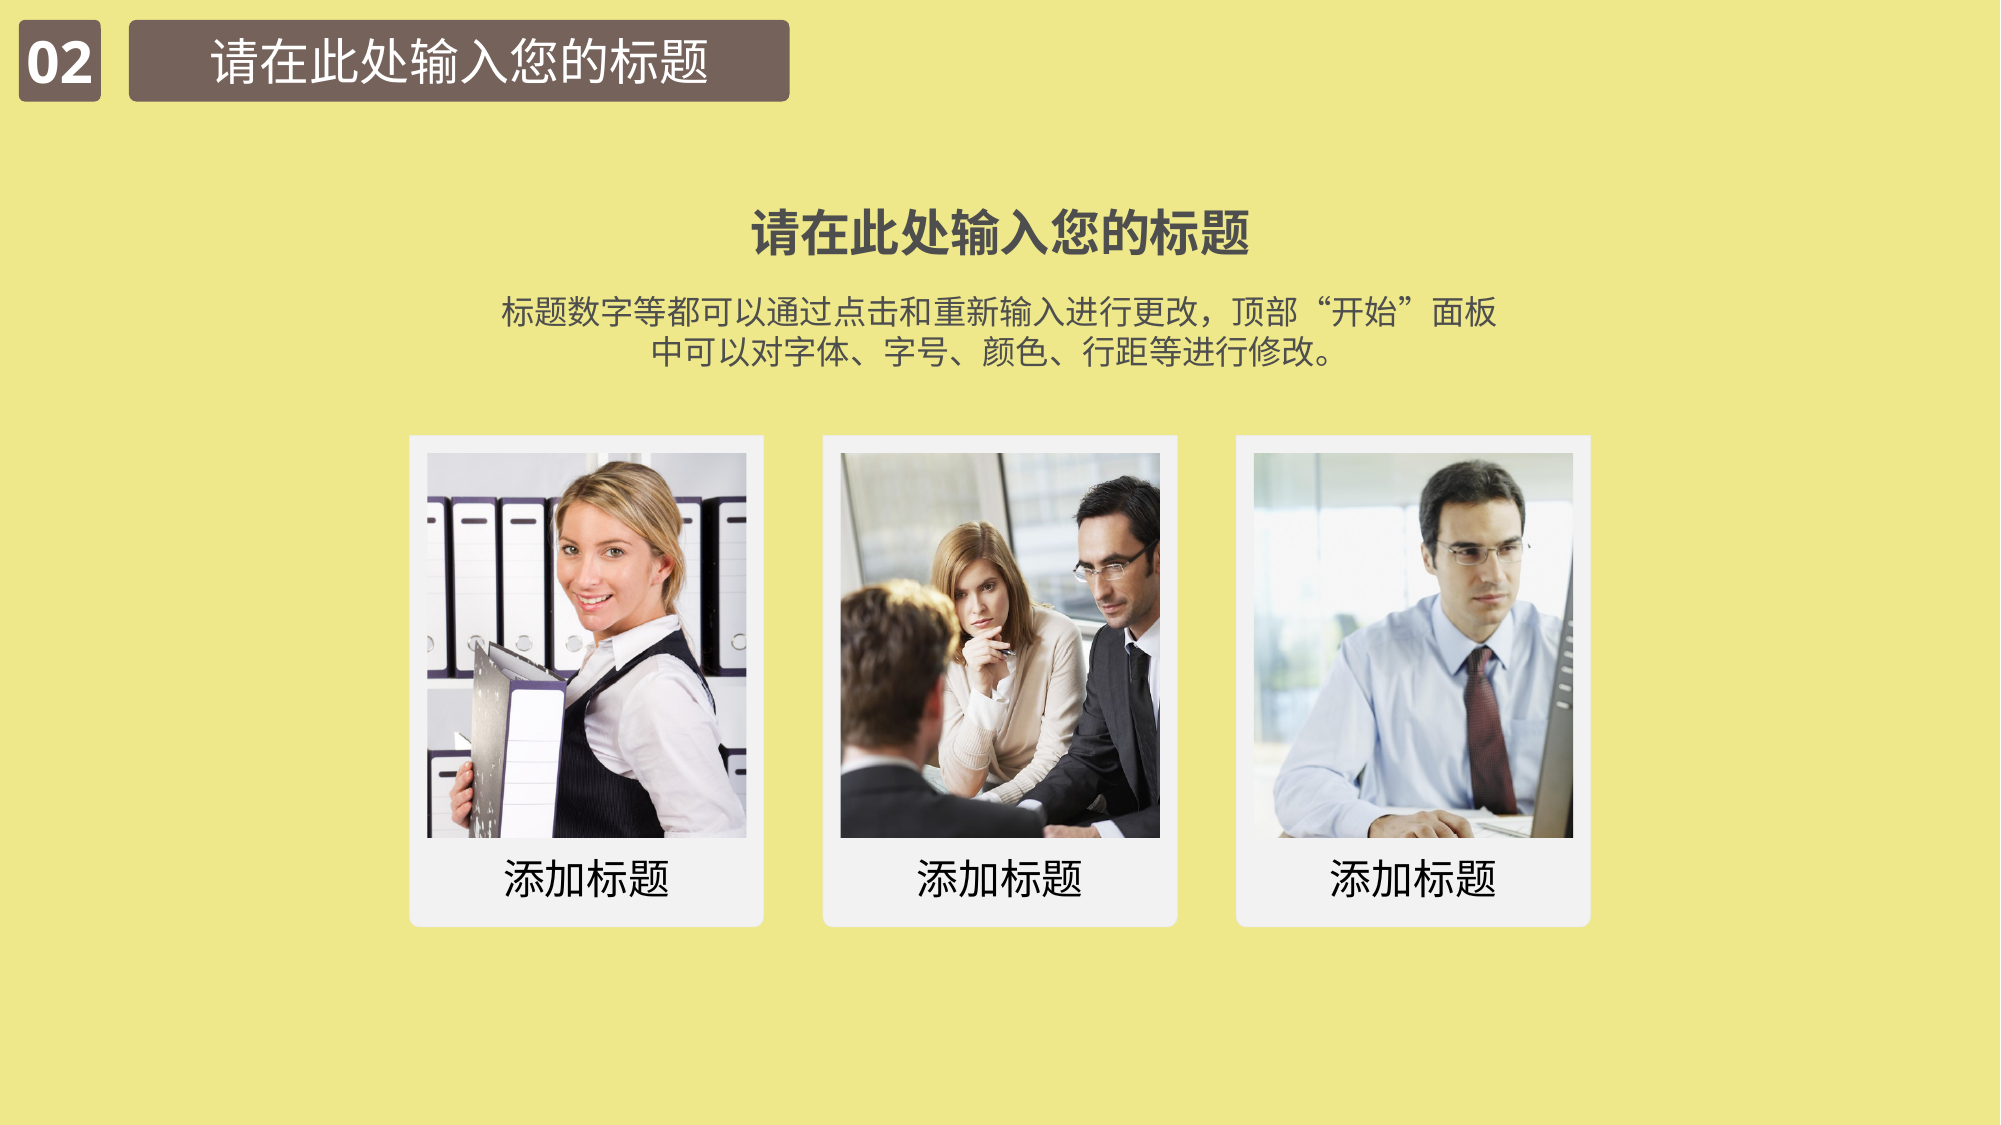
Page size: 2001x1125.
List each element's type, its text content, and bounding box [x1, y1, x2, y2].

text_box 02 [18, 19, 101, 102]
text_box 请在此处输入您的标题 [128, 19, 790, 102]
text_box 添加标题 [822, 435, 1178, 927]
text_box 添加标题 [409, 435, 764, 927]
text_box [1253, 453, 1574, 838]
text_box 请在此处输入您的标题 [735, 200, 1265, 270]
text_box [427, 453, 747, 838]
text_box 标题数字等都可以通过点击和重新输入进行更改，顶部“开始”面板中可以对字体、字号、颜色、行距等进行修改。 [469, 284, 1530, 379]
text_box [840, 453, 1160, 838]
text_box 添加标题 [1236, 435, 1591, 927]
